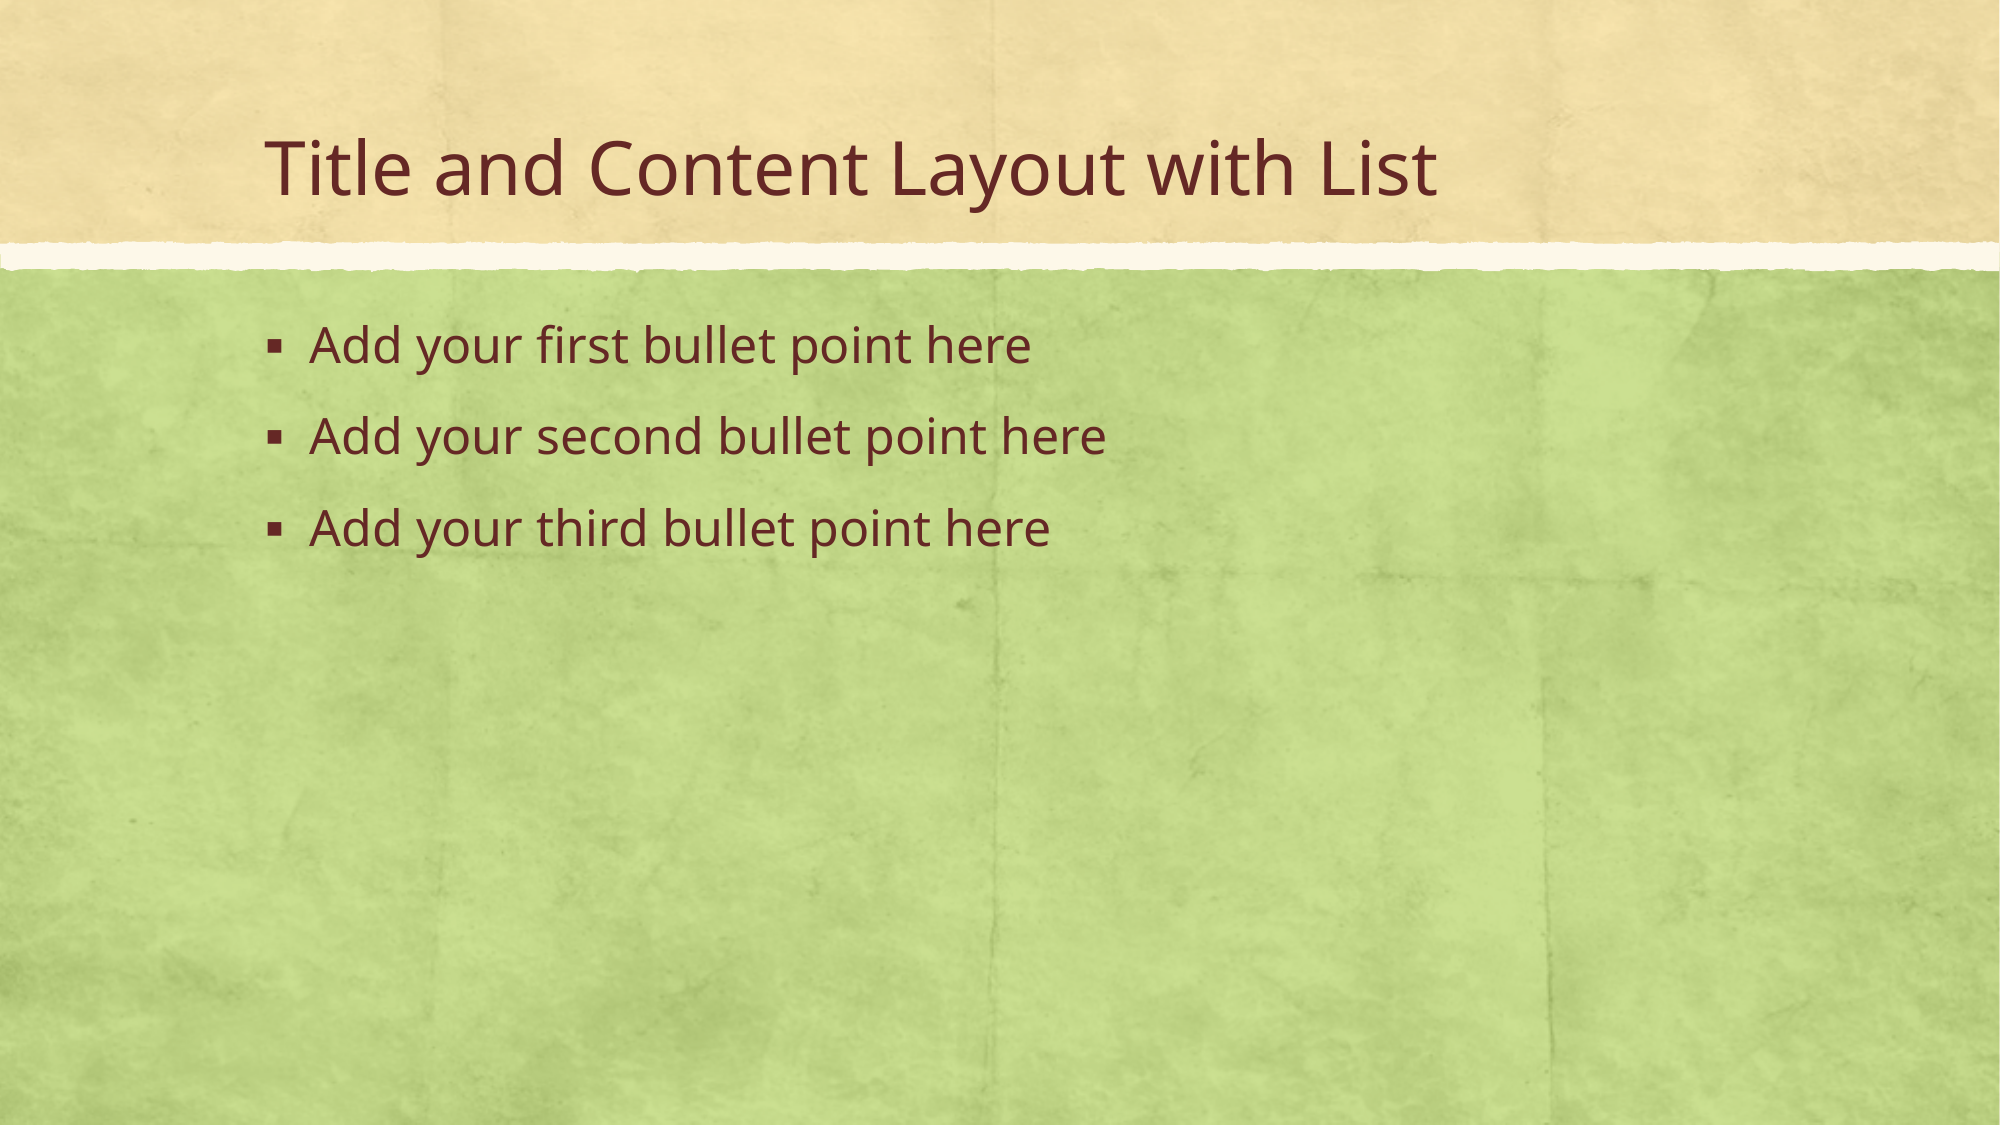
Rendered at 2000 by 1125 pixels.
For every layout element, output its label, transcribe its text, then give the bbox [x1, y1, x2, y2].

title Title and Content Layout with List [249, 31, 1750, 219]
list Add your first bullet point here Add your second bullet point here Add your third bullet point here [249, 312, 1750, 1013]
